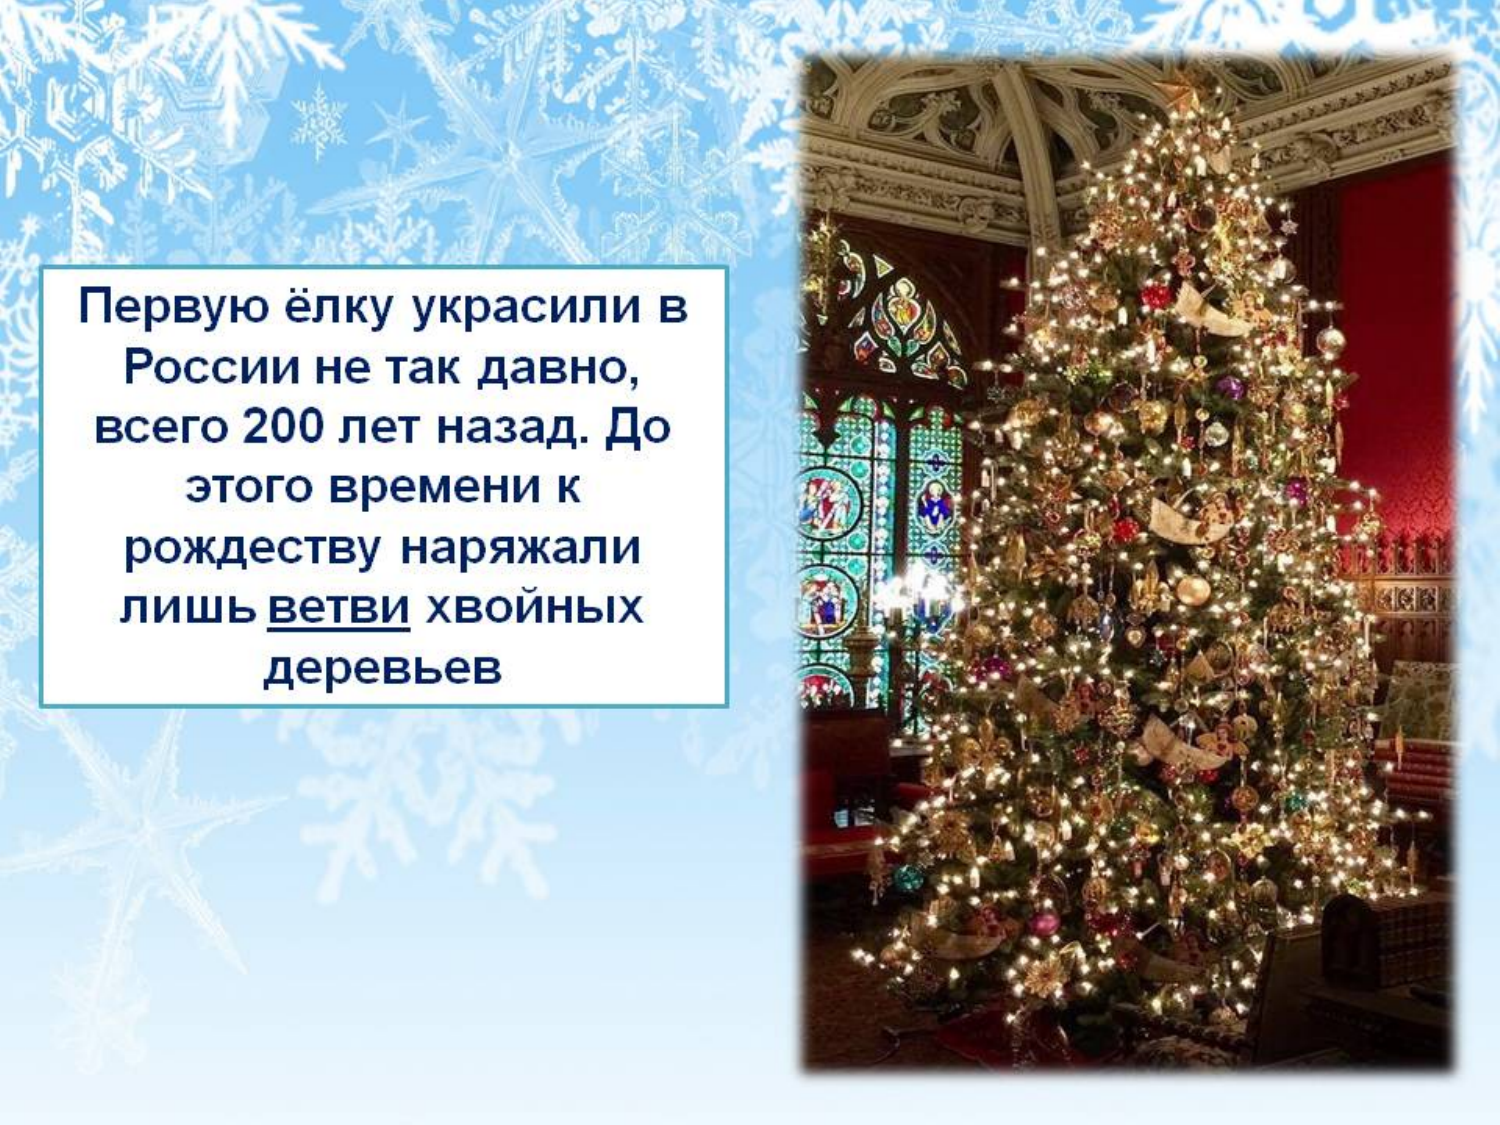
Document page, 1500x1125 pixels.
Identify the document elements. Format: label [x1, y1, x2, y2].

list [0, 0, 1500, 1125]
